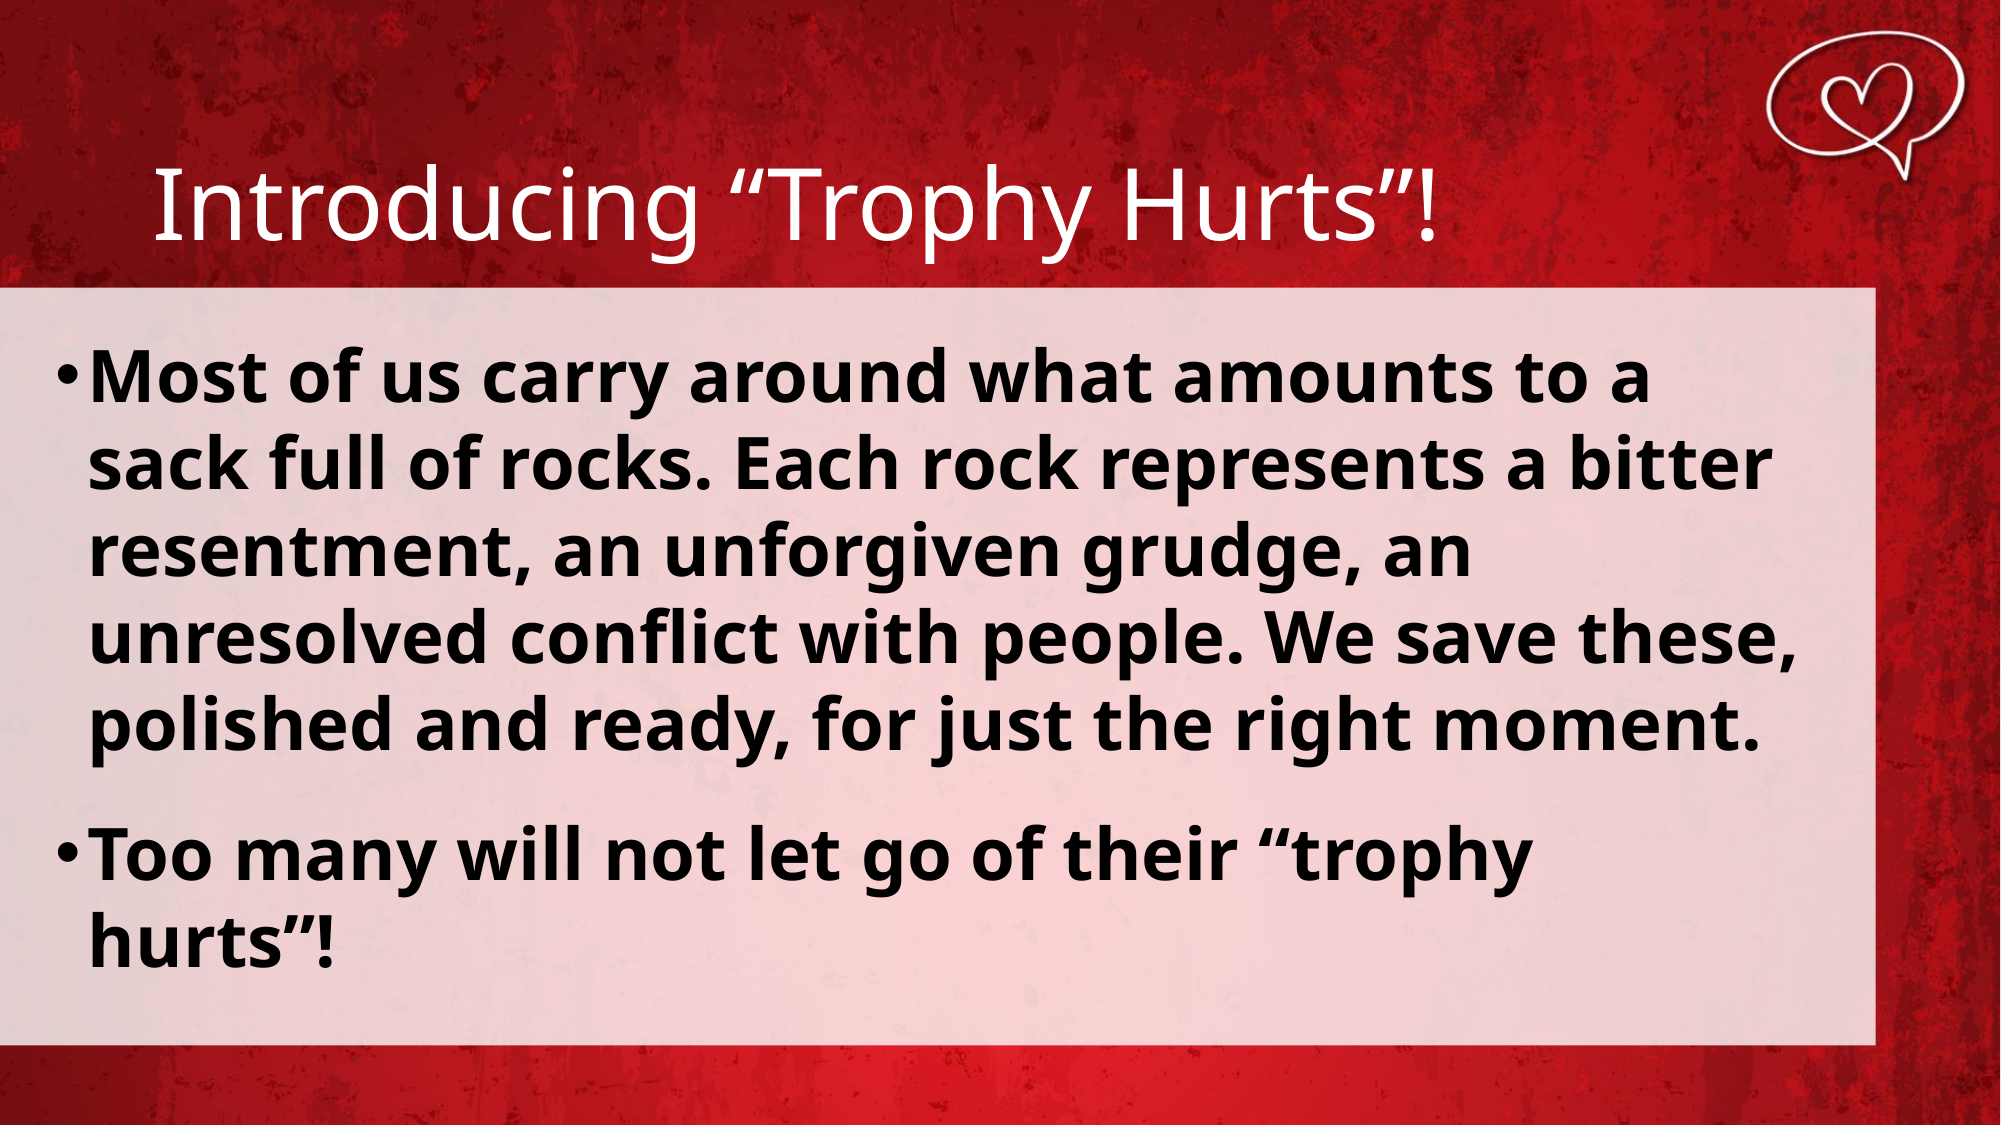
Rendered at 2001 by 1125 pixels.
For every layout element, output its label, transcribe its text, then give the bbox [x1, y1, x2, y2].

list Most of us carry around what amounts to a sack full of rocks. Each rock represents a bitter resentment, an unforgiven grudge, an unresolved conflict with people. We save these, polished and ready, for just the right moment. Too many will not let go of their “trophy hurts”! [40, 286, 1816, 1026]
title Introducing “Trophy Hurts”! [137, 59, 1863, 271]
picture [0, 0, 2001, 1125]
